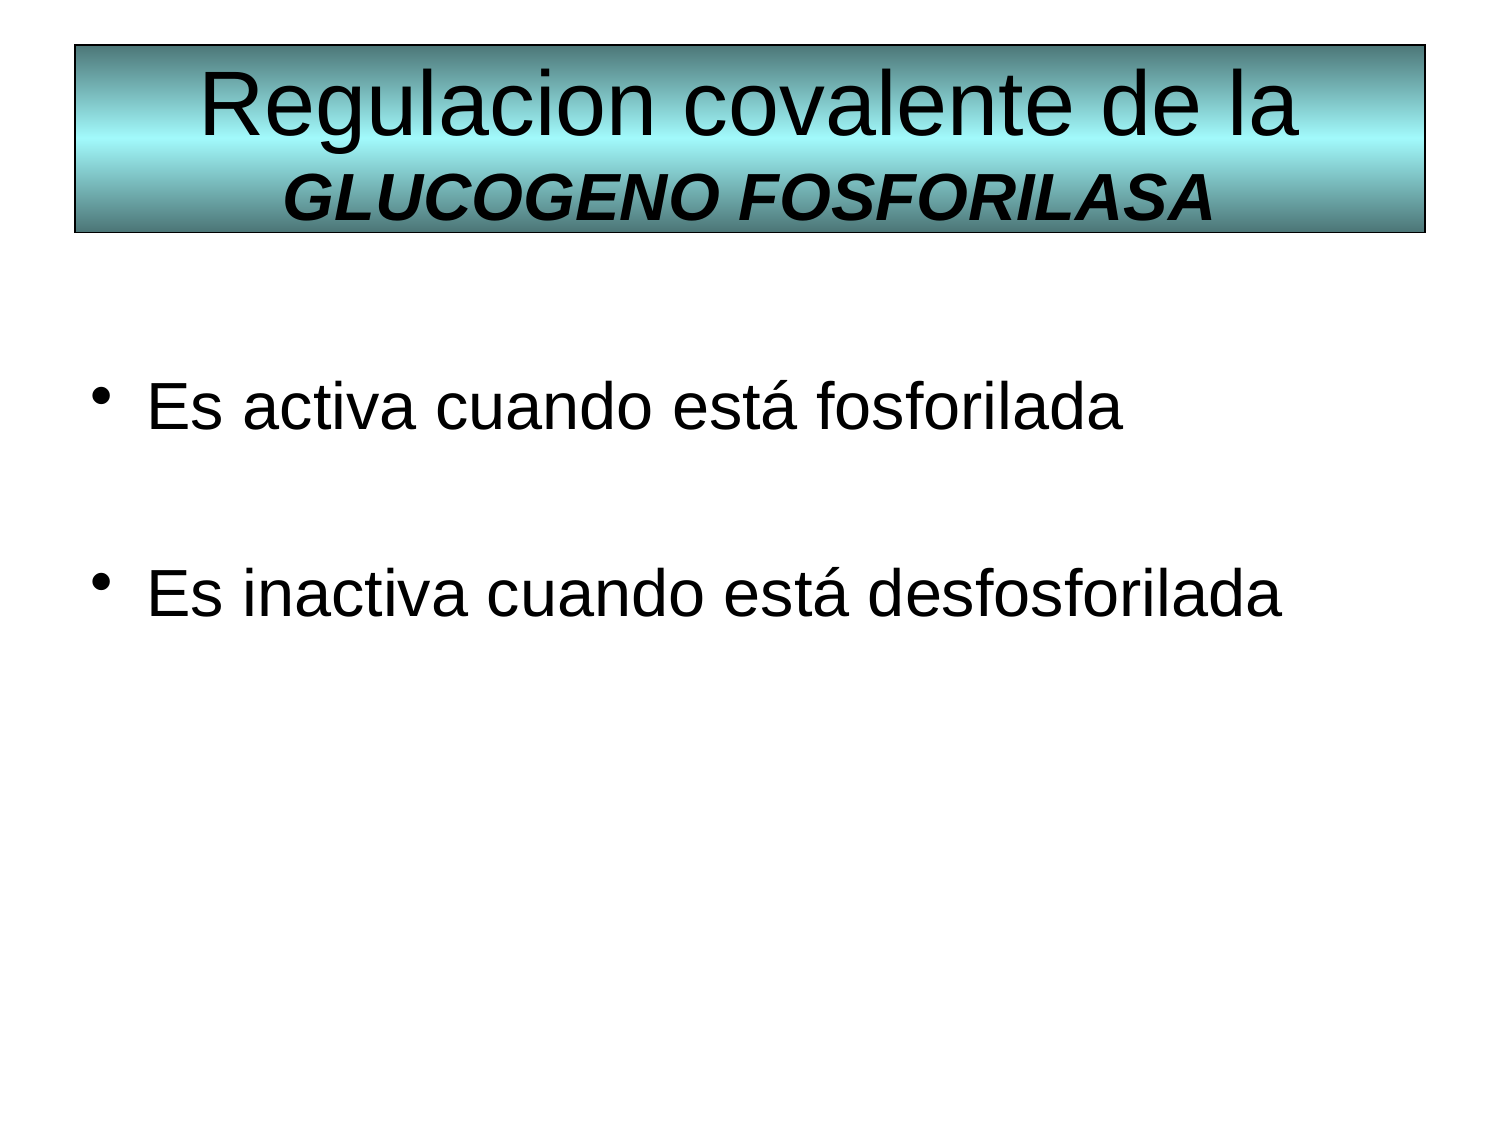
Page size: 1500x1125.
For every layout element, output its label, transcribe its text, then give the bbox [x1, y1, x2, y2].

list Es activa cuando está fosforilada Es inactiva cuando está desfosforilada [74, 262, 1426, 1006]
title Regulacion covalente de la GLUCOGENO FOSFORILASA [74, 44, 1426, 233]
